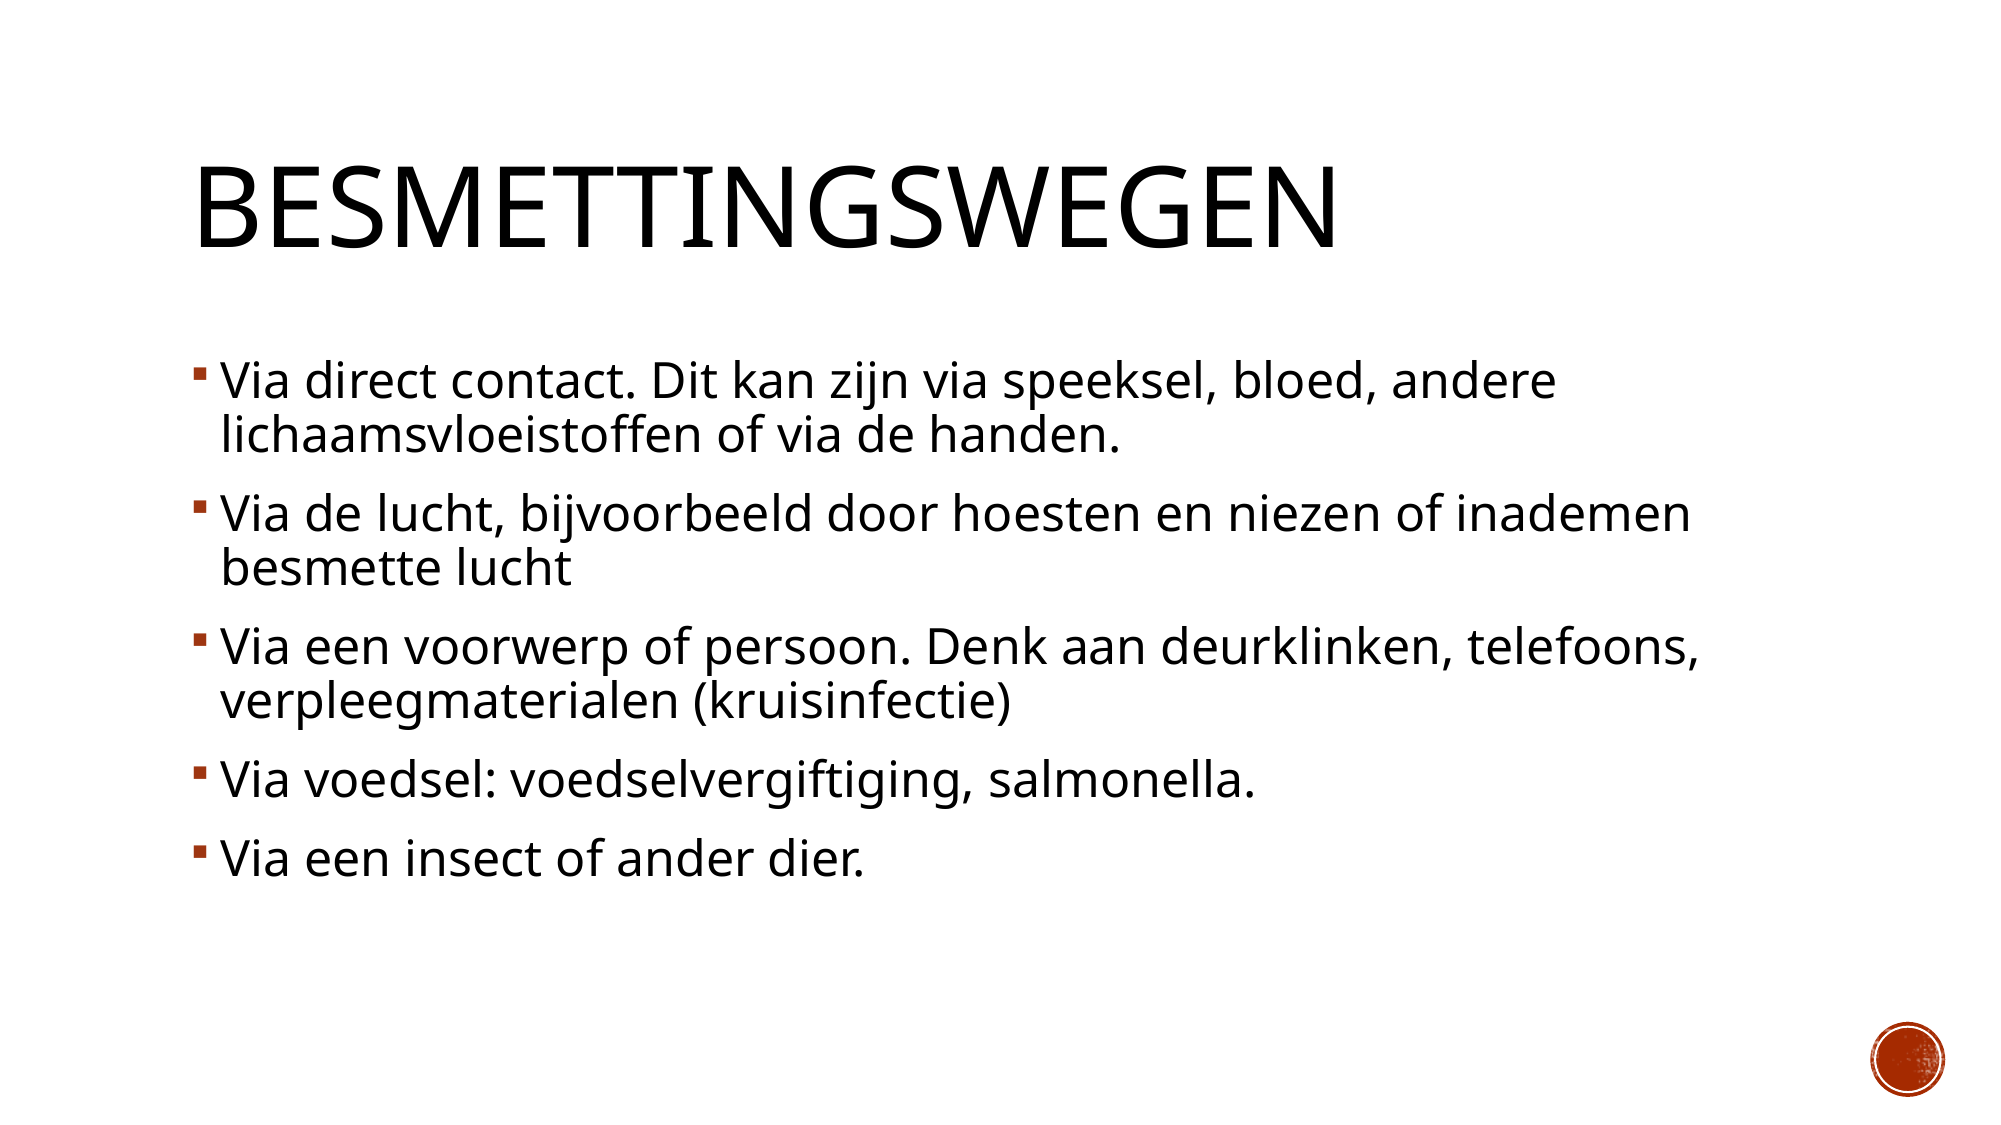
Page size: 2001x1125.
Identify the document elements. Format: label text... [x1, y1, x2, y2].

title Besmettingswegen [175, 79, 1826, 344]
list Via direct contact. Dit kan zijn via speeksel, bloed, andere lichaamsvloeistoffen of via de handen. Via de lucht, bijvoorbeeld door hoesten en niezen of inademen besmette lucht Via een voorwerp of persoon. Denk aan deurklinken, telefoons, verpleegmaterialen (kruisinfectie) Via voedsel: voedselvergiftiging, salmonella. Via een insect of ander dier. [175, 348, 1826, 1013]
